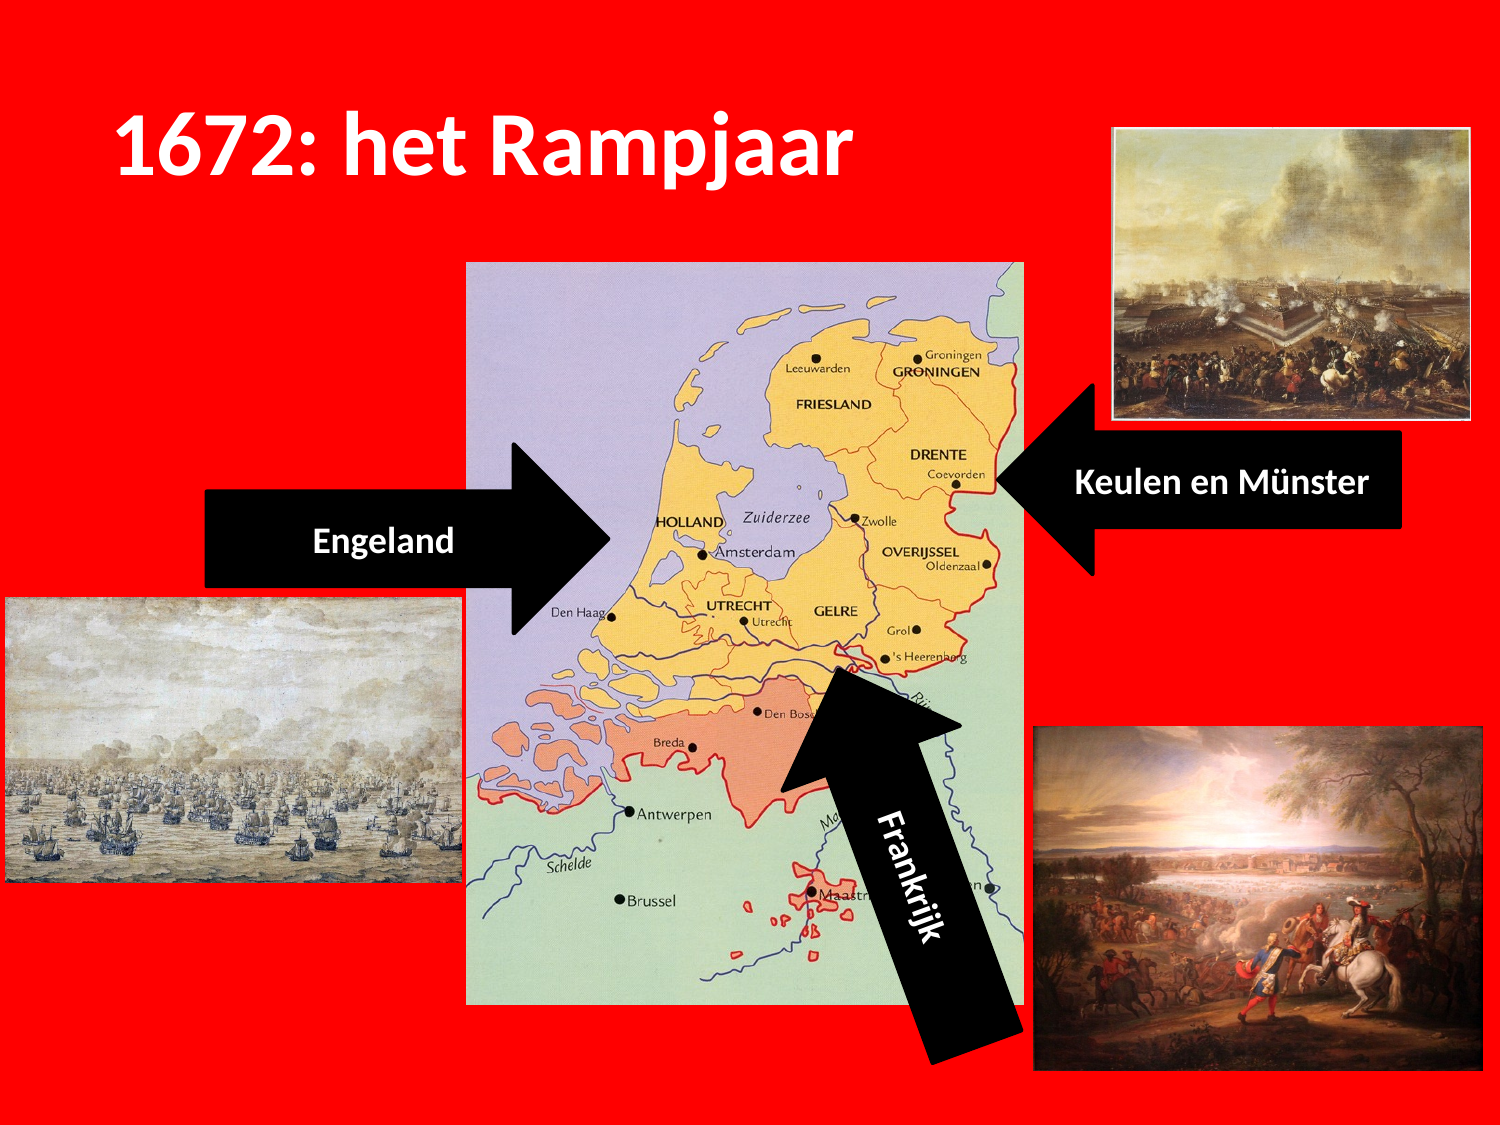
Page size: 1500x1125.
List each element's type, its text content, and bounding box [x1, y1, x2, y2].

text_box Frankrijk [912, 1014, 1024, 1065]
picture [1033, 726, 1483, 1071]
picture [1111, 127, 1471, 421]
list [466, 262, 1025, 1006]
text_box Keulen en Münster [1029, 383, 1402, 577]
text_box Engeland [204, 489, 461, 589]
picture [5, 597, 462, 883]
title 1672: het Rampjaar [75, 45, 892, 233]
